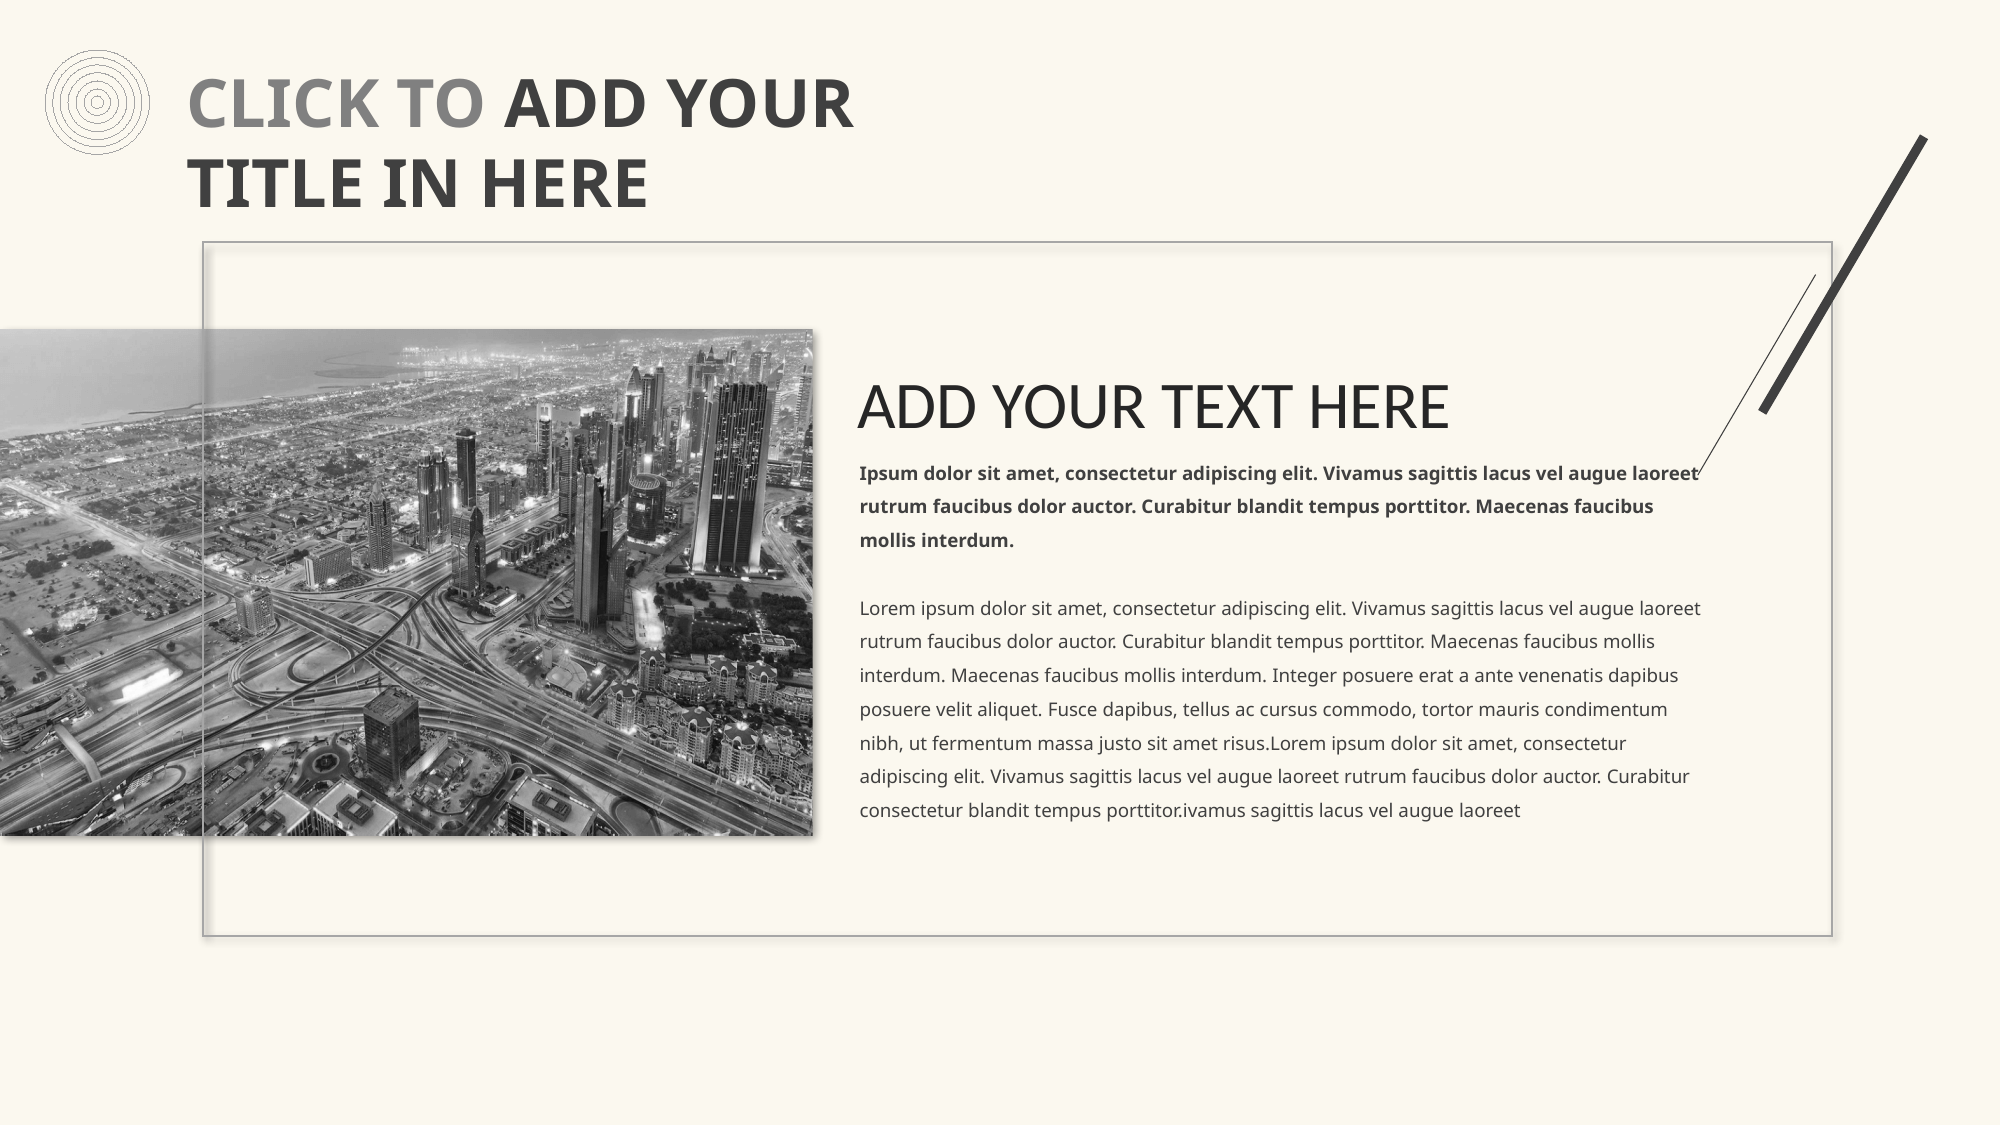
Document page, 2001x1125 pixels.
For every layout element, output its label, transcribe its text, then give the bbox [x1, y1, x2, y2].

text_box ADD YOUR TEXT HERE [842, 354, 1696, 449]
text_box [202, 241, 1833, 937]
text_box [1697, 274, 1816, 476]
text_box [0, 328, 199, 837]
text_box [1762, 136, 1925, 413]
text_box Ipsum dolor sit amet, consectetur adipiscing elit. Vivamus sagittis lacus vel augue laoreet rutrum faucibus dolor auctor. Curabitur blandit tempus porttitor. Maecenas faucibus mollis interdum. Lorem ipsum dolor sit amet, consectetur adipiscing elit. Vivamus sagittis lacus vel augue laoreet rutrum faucibus dolor auctor. Curabitur blandit tempus porttitor. Maecenas faucibus mollis interdum. Maecenas faucibus mollis interdum. Integer posuere erat a ante venenatis dapibus posuere velit aliquet. Fusce dapibus, tellus ac cursus commodo, tortor mauris condimentum nibh, ut fermentum massa justo sit amet risus.Lorem ipsum dolor sit amet, consectetur adipiscing elit. Vivamus sagittis lacus vel augue laoreet rutrum faucibus dolor auctor. Curabitur consectetur blandit tempus porttitor.ivamus sagittis lacus vel augue laoreet [859, 450, 1714, 786]
text_box CLICK TO ADD YOUR TITLE IN HERE [171, 53, 1008, 228]
